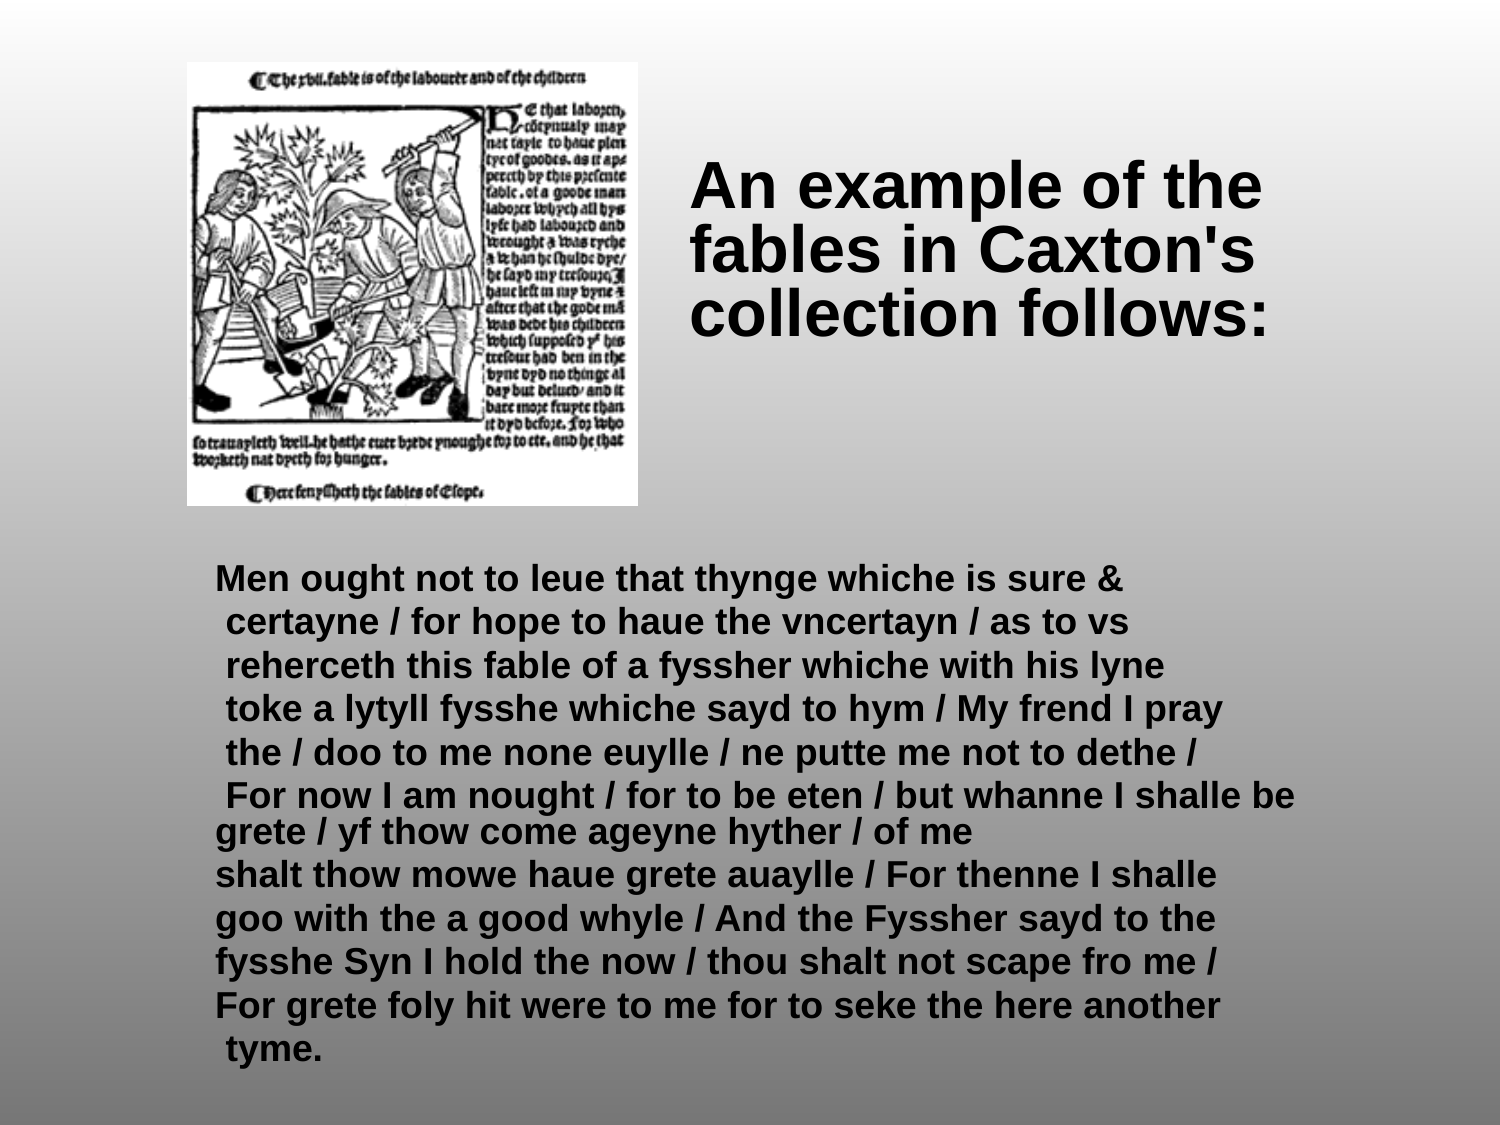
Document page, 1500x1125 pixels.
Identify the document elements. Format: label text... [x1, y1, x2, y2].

subtitle Men ought not to leue that thynge whiche is sure & certayne / for hope to haue the vncertayn / as to vs reherceth this fable of a fyssher whiche with his lyne toke a lytyll fysshe whiche sayd to hym / My frend I pray the / doo to me none euylle / ne putte me not to dethe / For now I am nought / for to be eten / but whanne I shalle be grete / yf thow come ageyne hyther / of me shalt thow mowe haue grete auaylle / For thenne I shalle goo with the a good whyle / And the Fyssher sayd to the fysshe Syn I hold the now / thou shalt not scape fro me / For grete foly hit were to me for to seke the here another tyme. [199, 512, 1313, 1125]
picture [187, 62, 638, 506]
text_box An example of the fables in Caxton's collection follows: [675, 149, 1400, 357]
